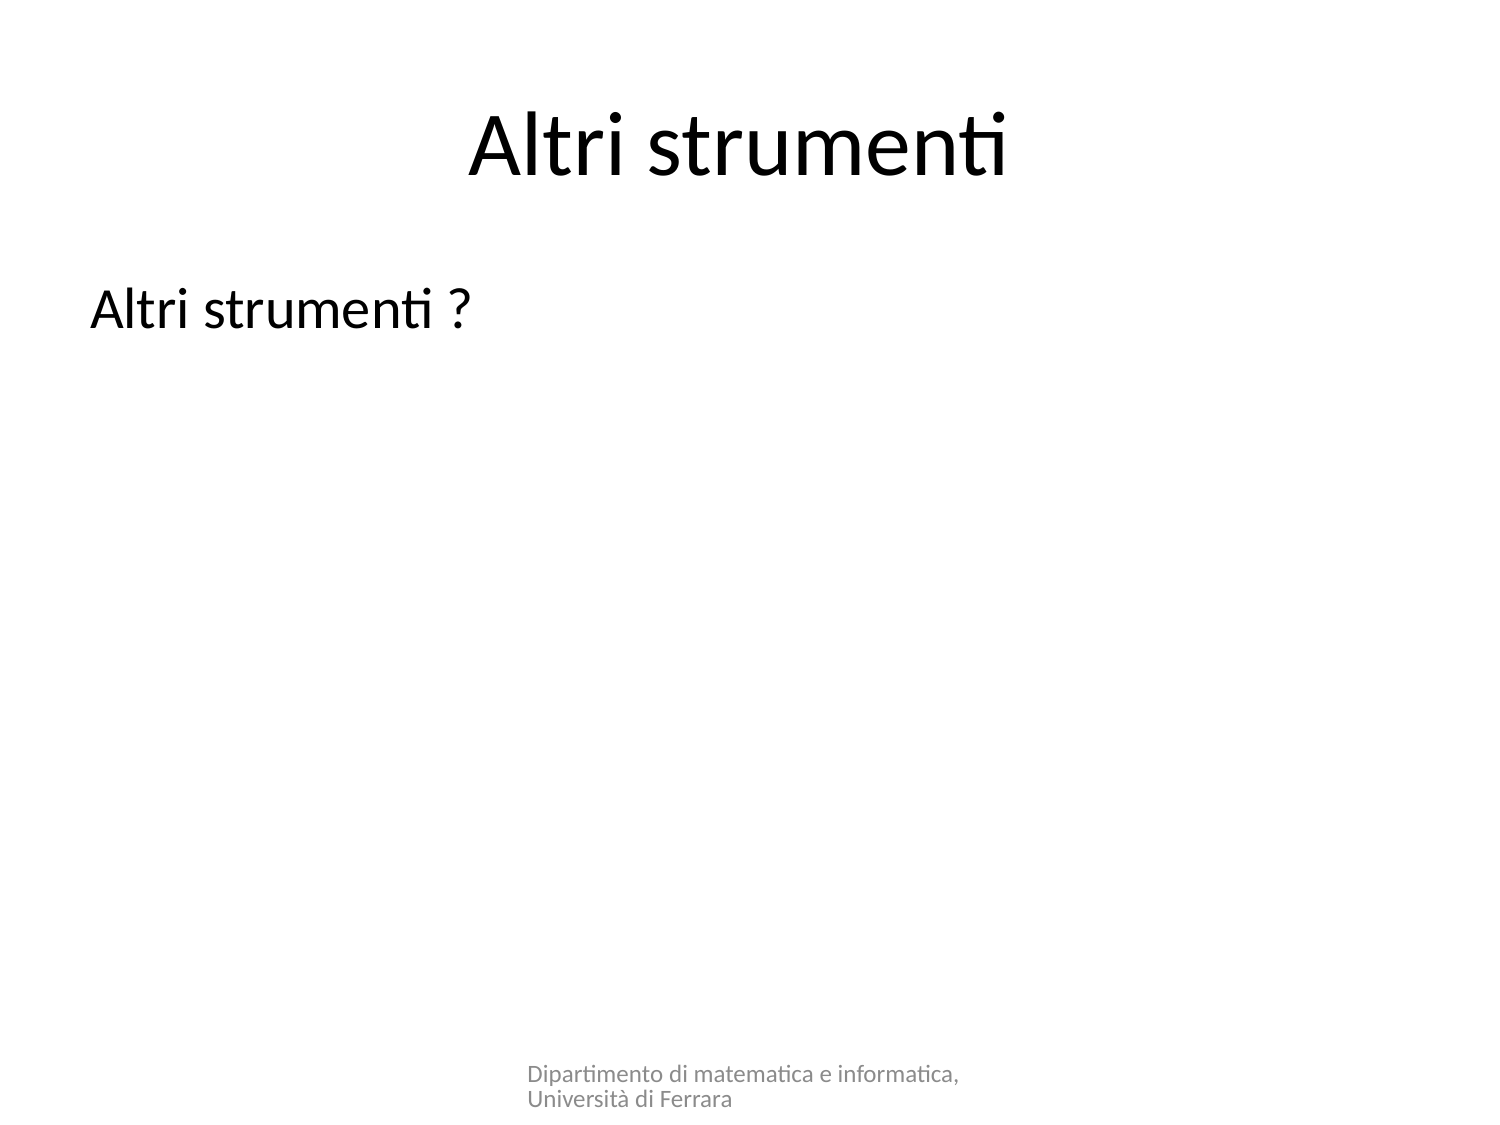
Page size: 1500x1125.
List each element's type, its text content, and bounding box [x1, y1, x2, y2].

footer Dipartimento di matematica e informatica, Università di Ferrara [512, 1042, 988, 1103]
list Altri strumenti ? [75, 262, 1425, 1005]
title Altri strumenti [75, 45, 1425, 233]
